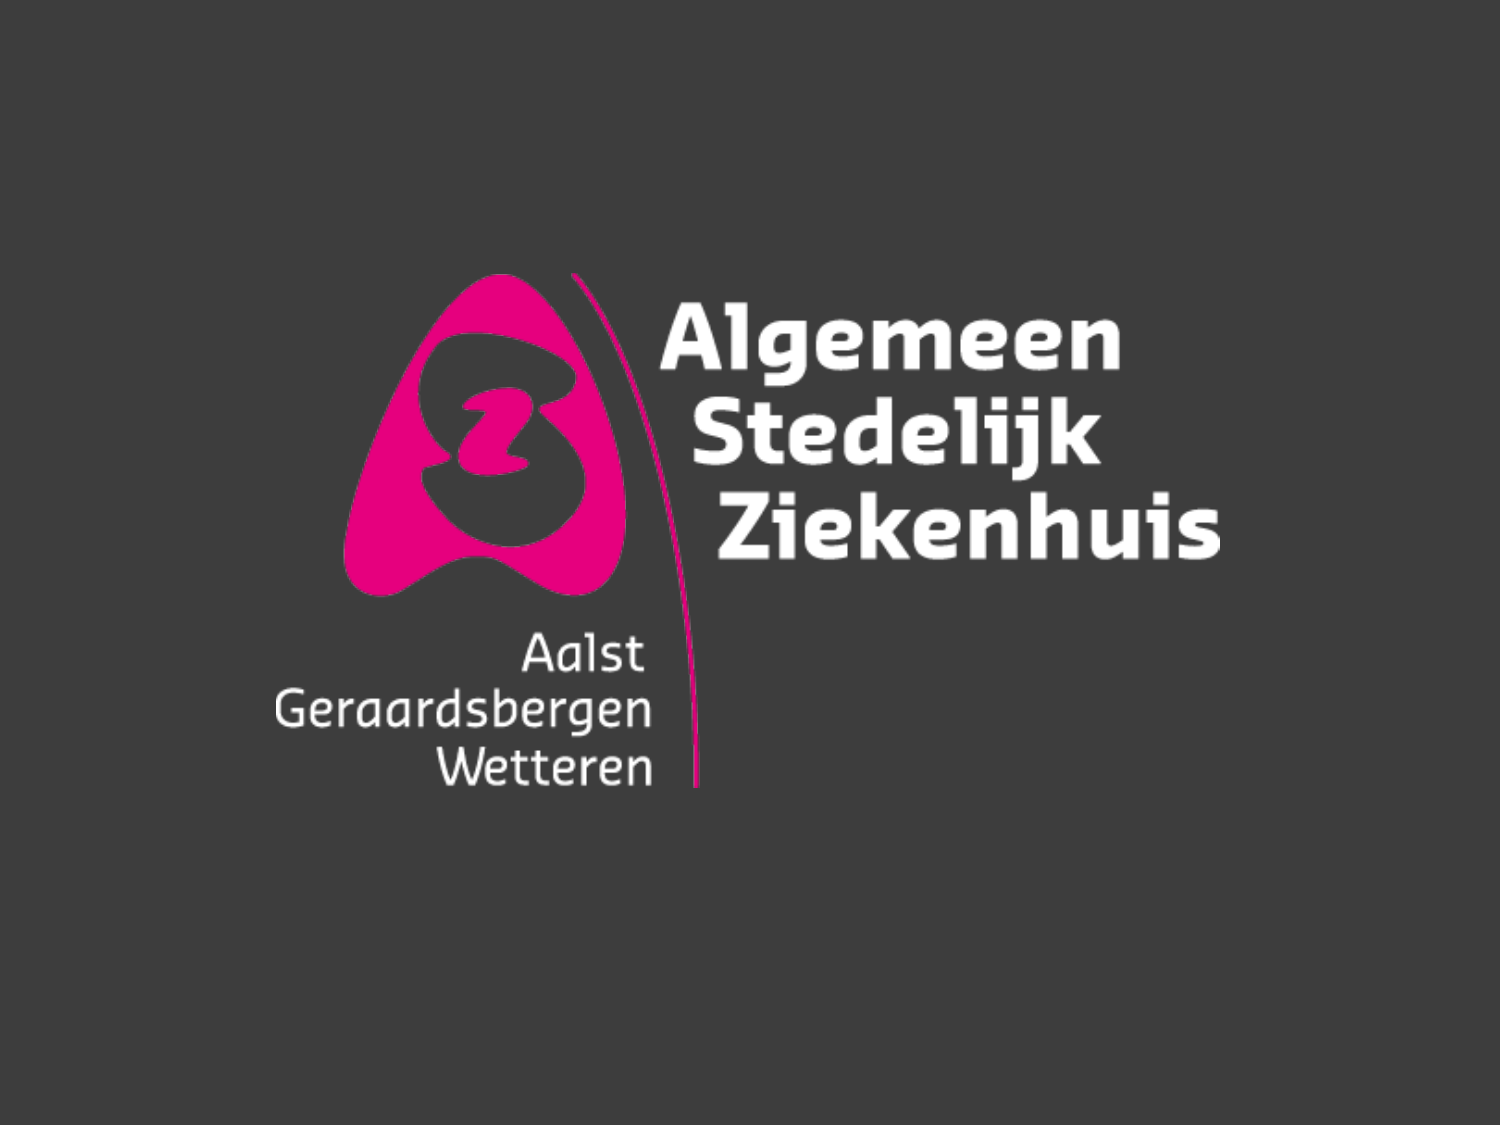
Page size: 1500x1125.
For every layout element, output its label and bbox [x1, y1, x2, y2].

picture [276, 273, 1220, 788]
